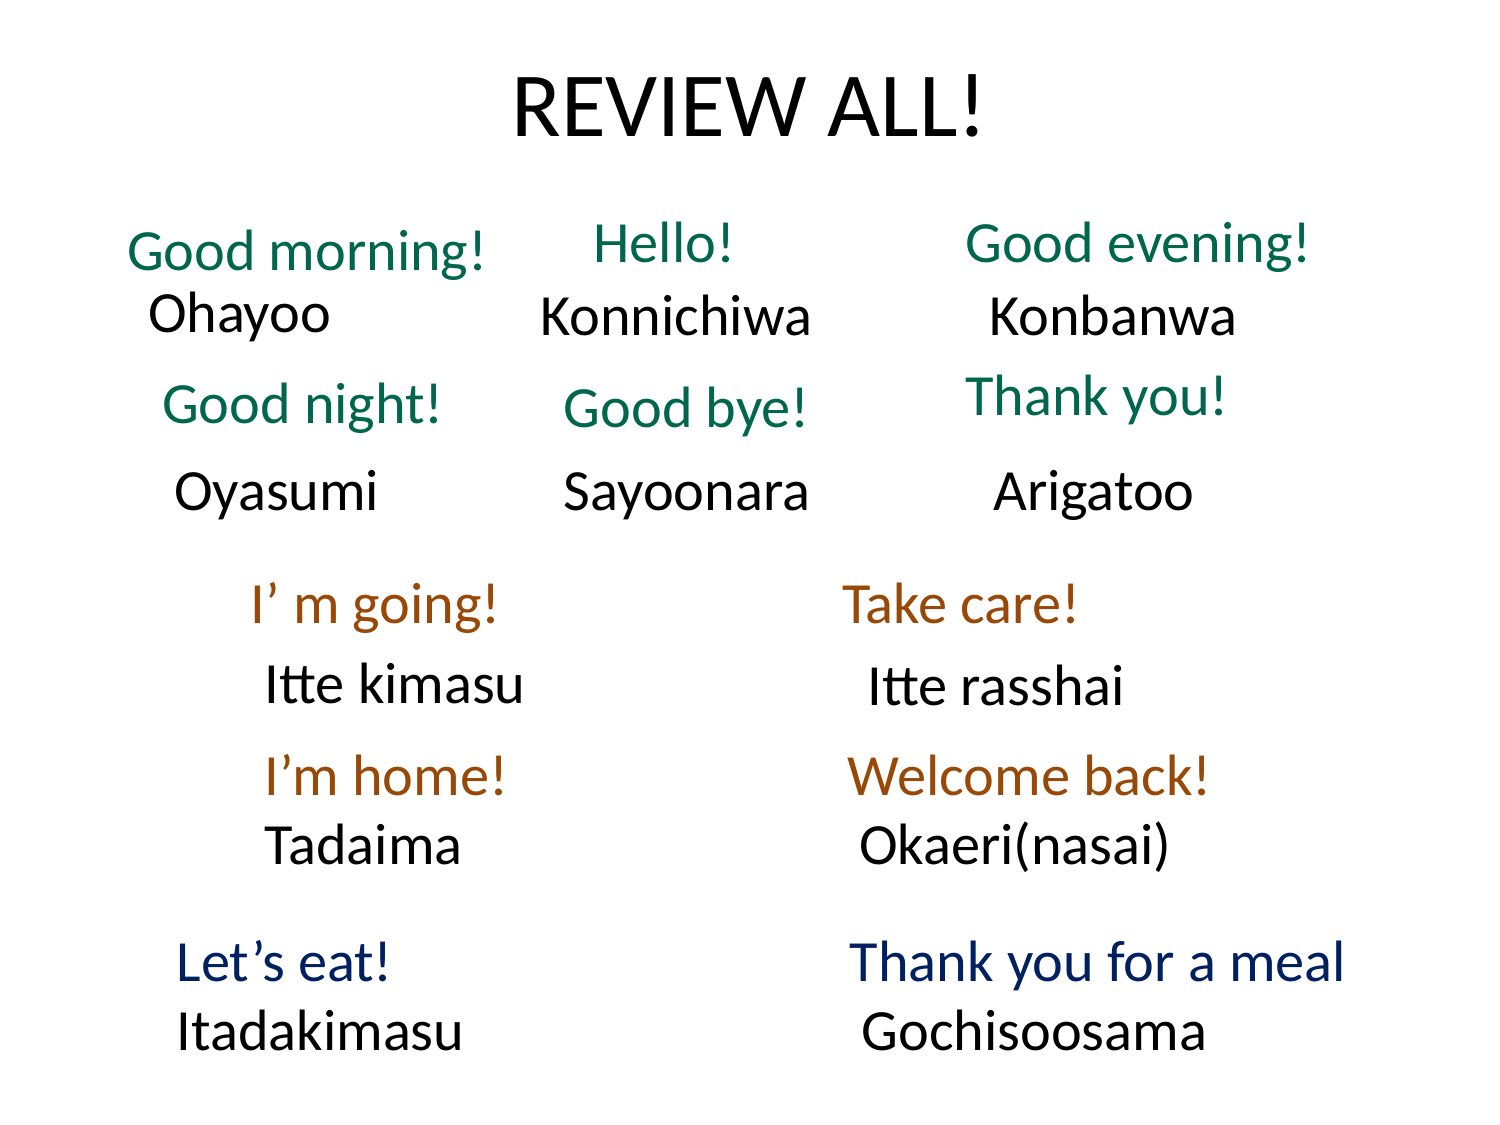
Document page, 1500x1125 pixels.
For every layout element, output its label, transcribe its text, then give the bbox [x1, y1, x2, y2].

text_box Welcome back! [832, 729, 1341, 836]
text_box Konnichiwa [525, 269, 951, 354]
text_box Good bye! [549, 361, 880, 445]
list Good morning! [112, 204, 570, 295]
text_box Good evening! [950, 196, 1355, 303]
text_box I’m home! [250, 729, 534, 798]
text_box Thank you for a meal [835, 915, 1367, 1022]
text_box Thank you! [950, 349, 1270, 457]
text_box Sayoonara [549, 444, 918, 530]
title REVIEW ALL! [112, 27, 1388, 173]
text_box I’ m going! [235, 558, 694, 649]
text_box Itadakimasu [161, 984, 588, 1070]
text_box Konbanwa [974, 269, 1400, 354]
text_box Itte rasshai [852, 639, 1270, 725]
text_box Gochisoosama [847, 984, 1273, 1070]
text_box Hello! [578, 196, 809, 269]
text_box Arigatoo [978, 444, 1272, 530]
text_box Okaeri(nasai) [844, 798, 1270, 884]
text_box Good night! [147, 357, 460, 449]
text_box Itte kimasu [250, 637, 629, 728]
text_box Let’s eat! [161, 915, 446, 984]
text_box Ohayoo [133, 267, 434, 358]
text_box Oyasumi [159, 444, 471, 530]
text_box Take care! [827, 558, 1140, 649]
text_box Tadaima [250, 798, 676, 884]
